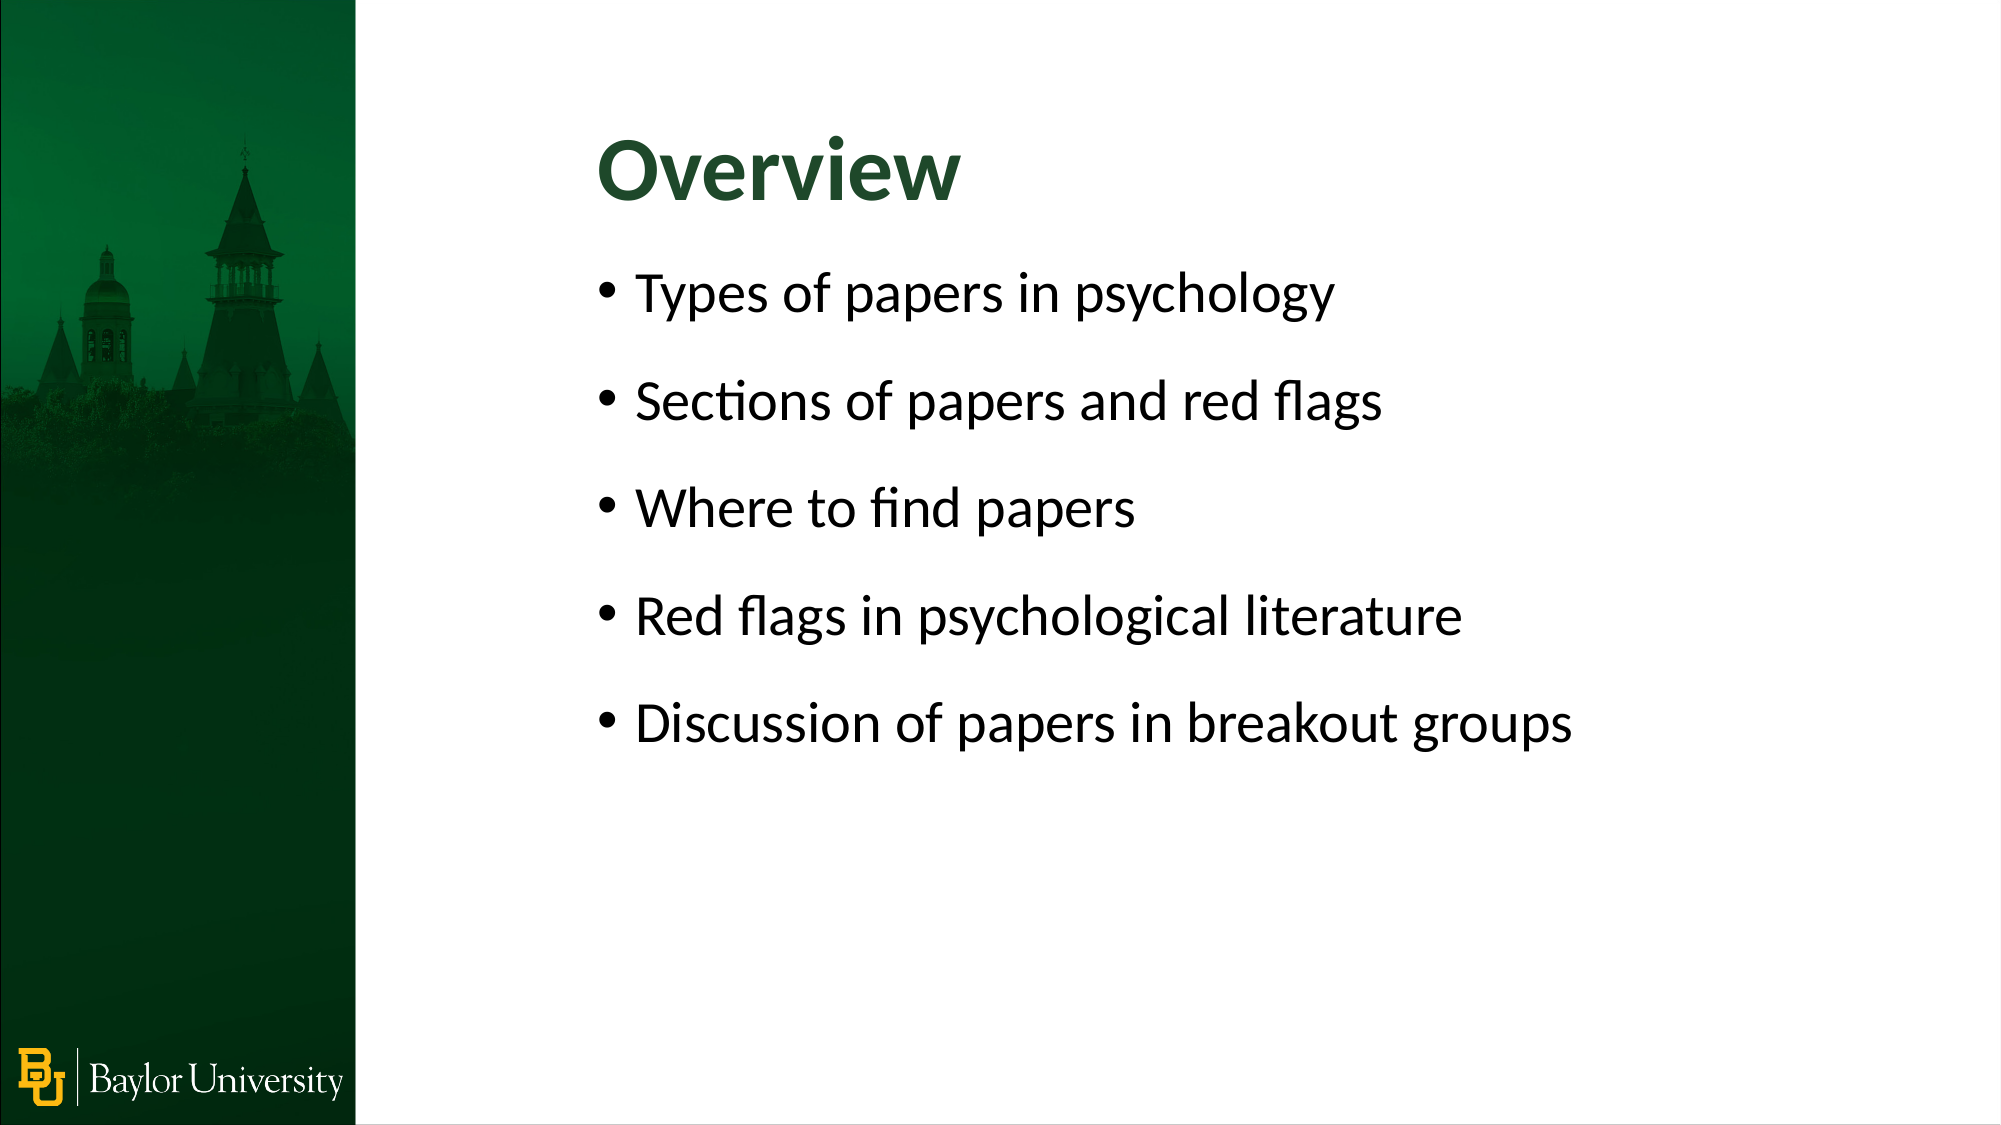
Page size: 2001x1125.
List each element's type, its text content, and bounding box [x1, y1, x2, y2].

text_box Overview [582, 114, 1765, 226]
text_box Types of papers in psychology Sections of papers and red flags Where to find papers Red flags in psychological literature Discussion of papers in breakout groups [582, 247, 1711, 878]
picture [0, 0, 2001, 1125]
